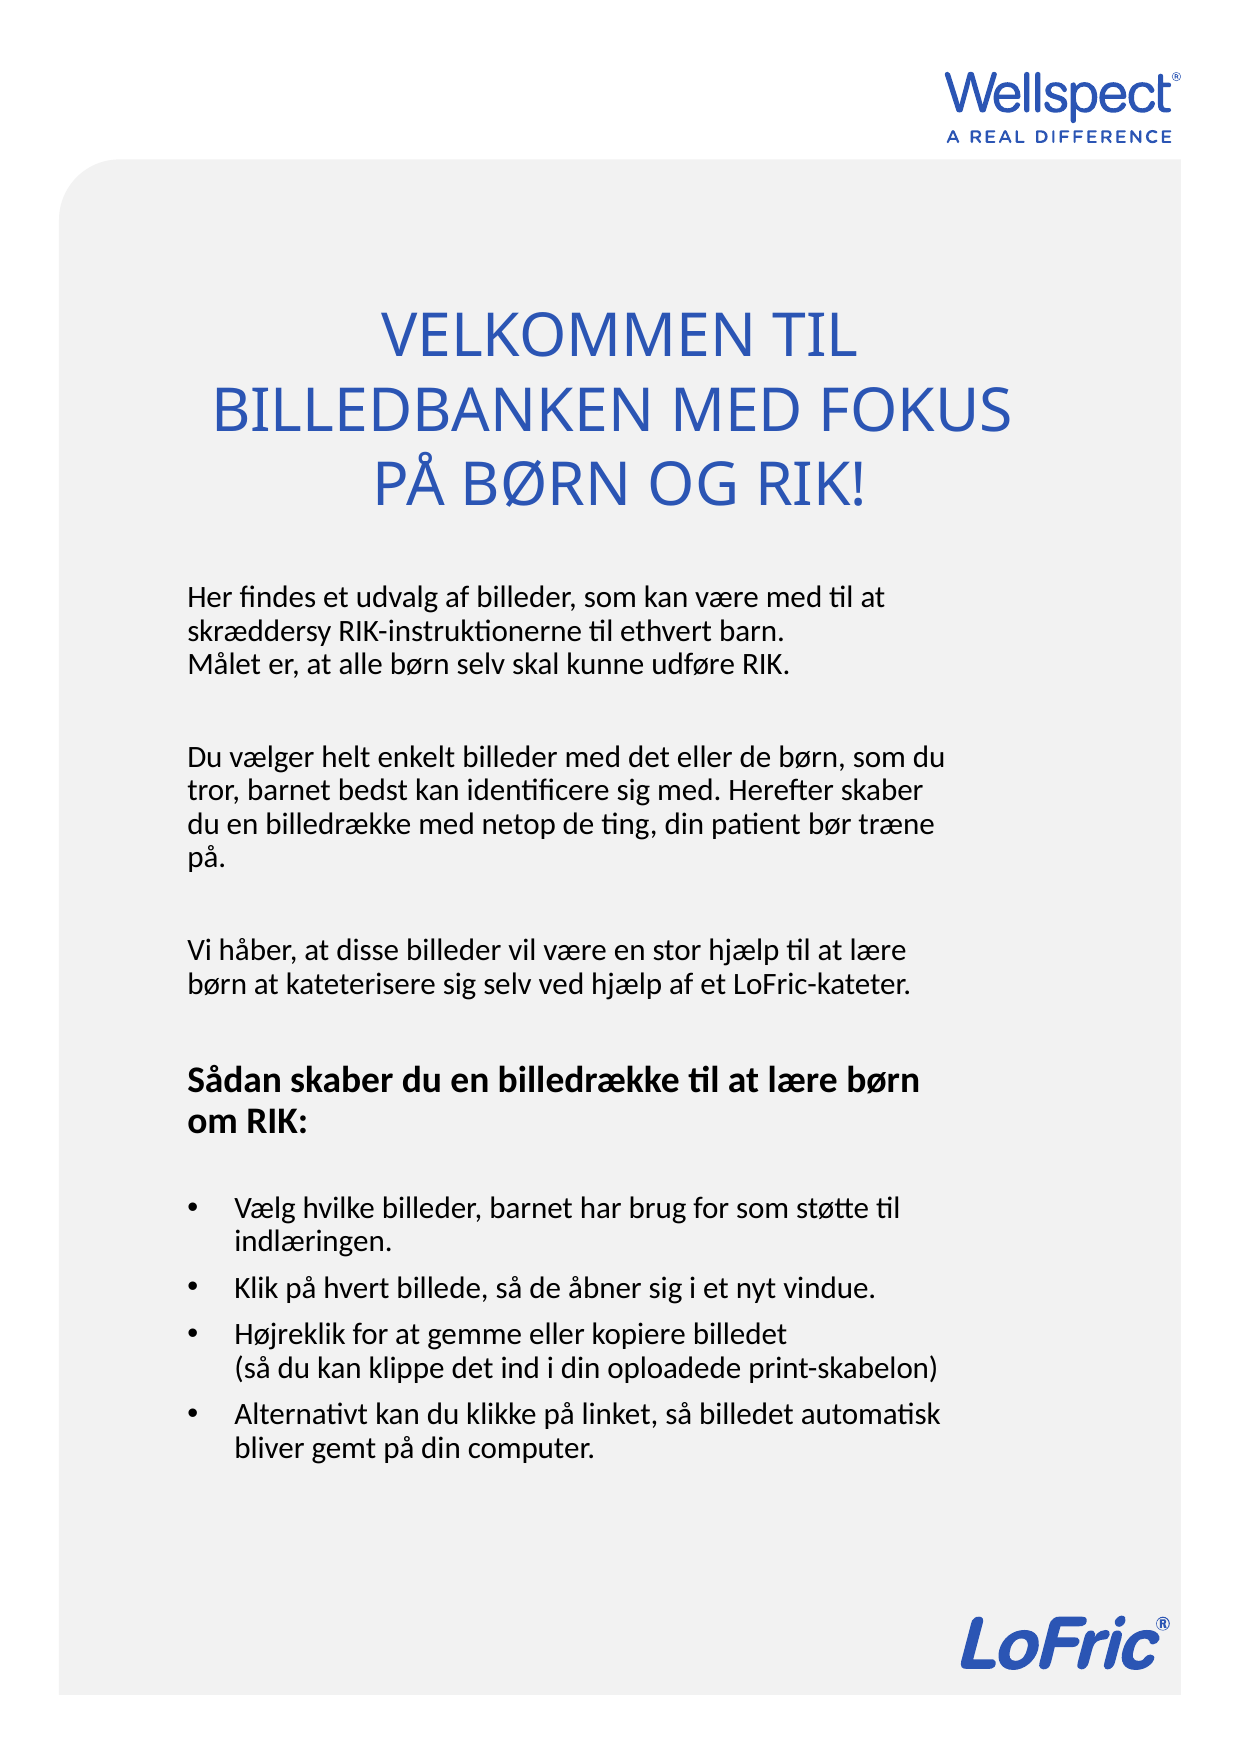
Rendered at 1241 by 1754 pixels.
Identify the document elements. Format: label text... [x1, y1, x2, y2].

title Velkommen til billedbanken med fokus på børn og RIK! [155, 287, 1086, 529]
subtitle Her findes et udvalg af billeder, som kan være med til at skræddersy RIK-instruktionerne til ethvert barn. Målet er, at alle børn selv skal kunne udføre RIK. Du vælger helt enkelt billeder med det eller de børn, som du tror, barnet bedst kan identificere sig med. Herefter skaber du en billedrække med netop de ting, din patient bør træne på. Vi håber, at disse billeder vil være en stor hjælp til at lære børn at kateterisere sig selv ved hjælp af et LoFric-kateter. Sådan skaber du en billedrække til at lære børn om RIK: Vælg hvilke billeder, barnet har brug for som støtte til indlæringen. Klik på hvert billede, så de åbner sig i et nyt vindue. Højreklik for at gemme eller kopiere billedet (så du kan klippe det ind i din oploadede print-skabelon) Alternativt kan du klikke på linket, så billedet automatisk bliver gemt på din computer. [172, 573, 970, 1572]
